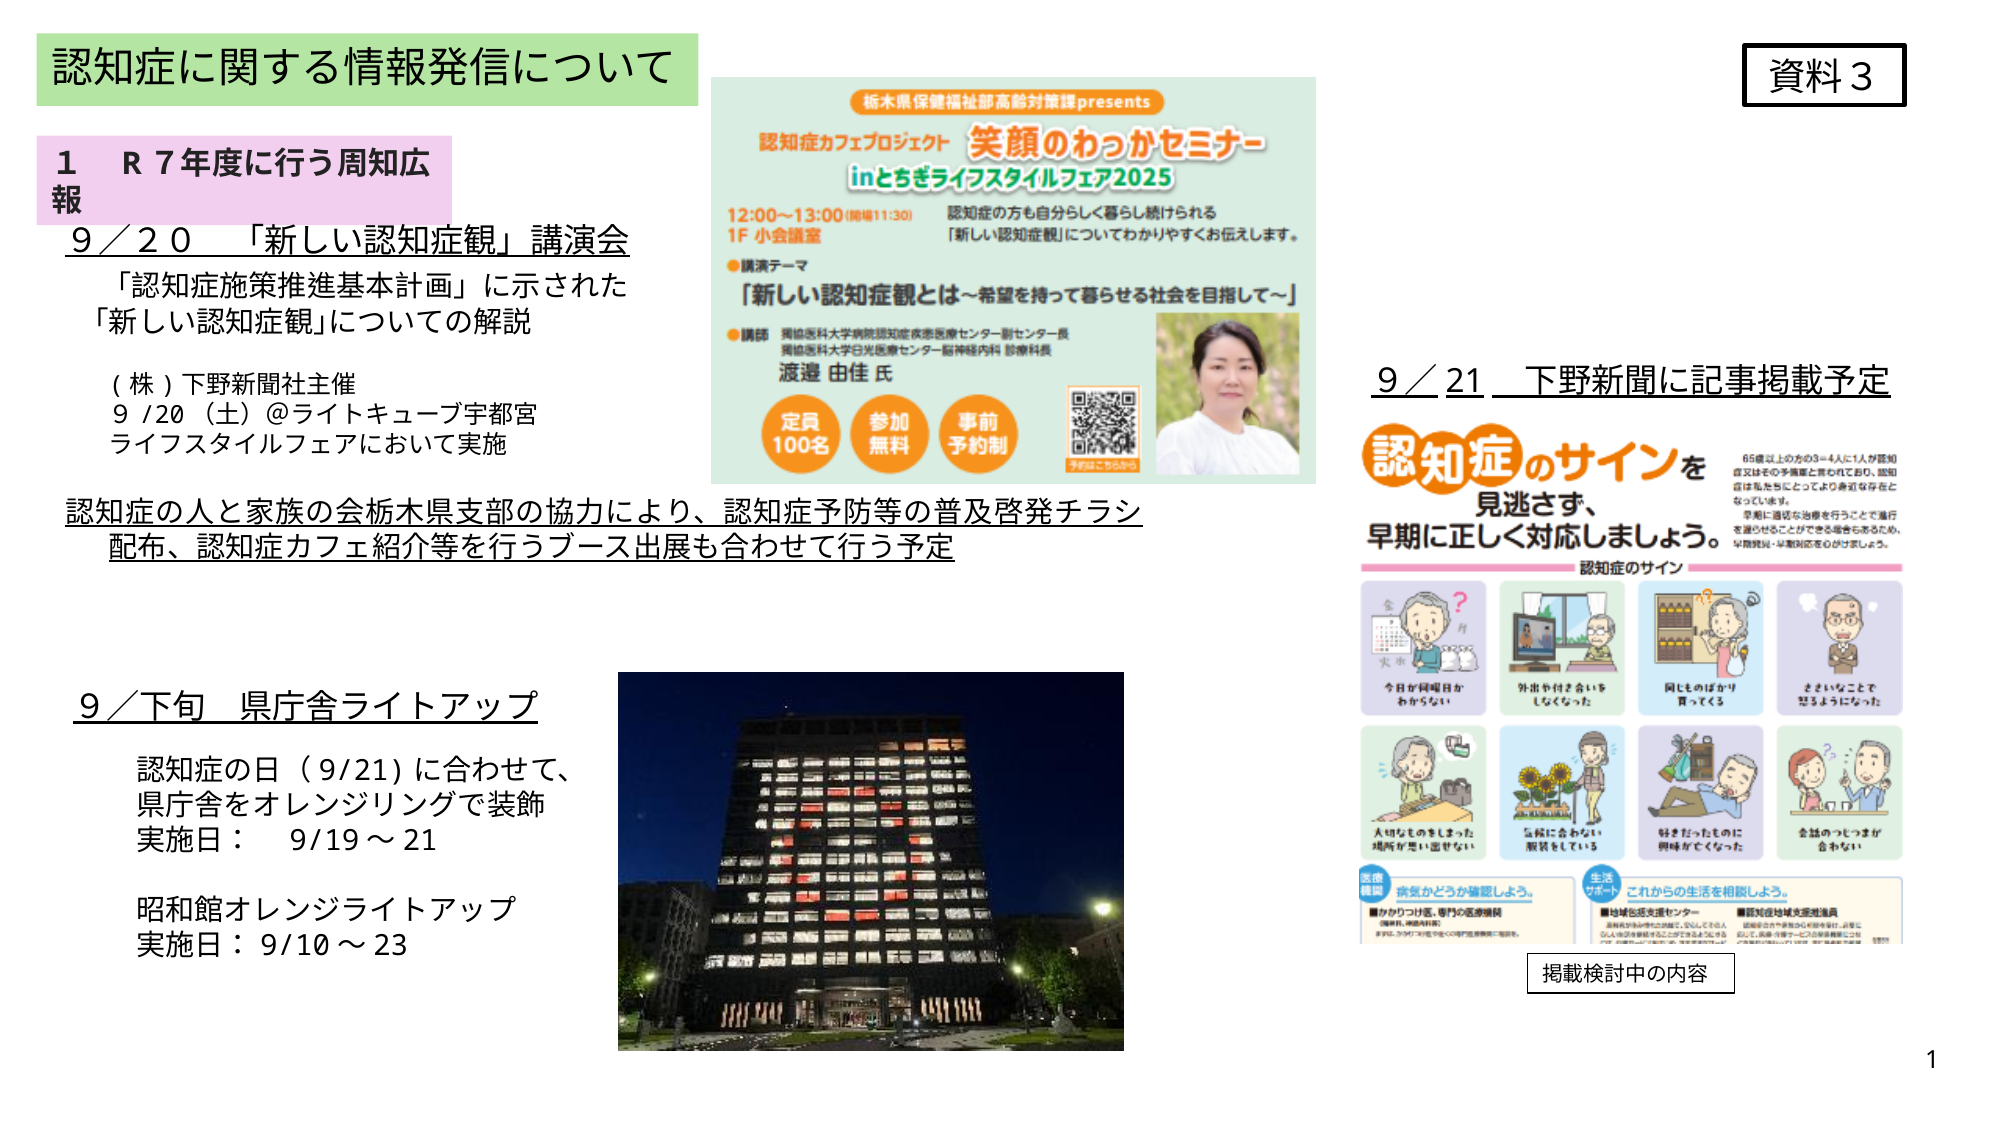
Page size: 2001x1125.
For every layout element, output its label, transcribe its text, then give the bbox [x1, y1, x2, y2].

text_box ９／２０ 「新しい認知症観」講演会 「認知症施策推進基本計画」に示された ｢新しい認知症観｣についての解説 (株)下野新聞社主催 ９/20（土）＠ライトキューブ宇都宮 ライフスタイルフェアにおいて実施 認知症の人と家族の会栃木県支部の協力により、認知症予防等の普及啓発チラシ配布、認知症カフェ紹介等を行うブース出展も合わせて行う予定 [50, 211, 1158, 571]
picture [618, 671, 1125, 1052]
text_box 認知症の日（9/21)に合わせて、 県庁舎をオレンジリングで装飾 実施日： 9/19～21 昭和館オレンジライトアップ 実施日：9/10～23 [99, 744, 618, 969]
text_box ９／21 下野新聞に記事掲載予定 [1356, 351, 1958, 407]
text_box ９／下旬 県庁舎ライトアップ [58, 677, 618, 733]
text_box 認知症に関する情報発信について [36, 33, 699, 106]
slide_number 1 [1899, 1030, 1955, 1090]
text_box 掲載検討中の内容 [1527, 953, 1735, 994]
text_box 資料３ [1744, 45, 1905, 105]
picture [710, 77, 1317, 484]
text_box １ R７年度に行う周知広報 [36, 135, 452, 226]
picture [1358, 416, 1904, 945]
